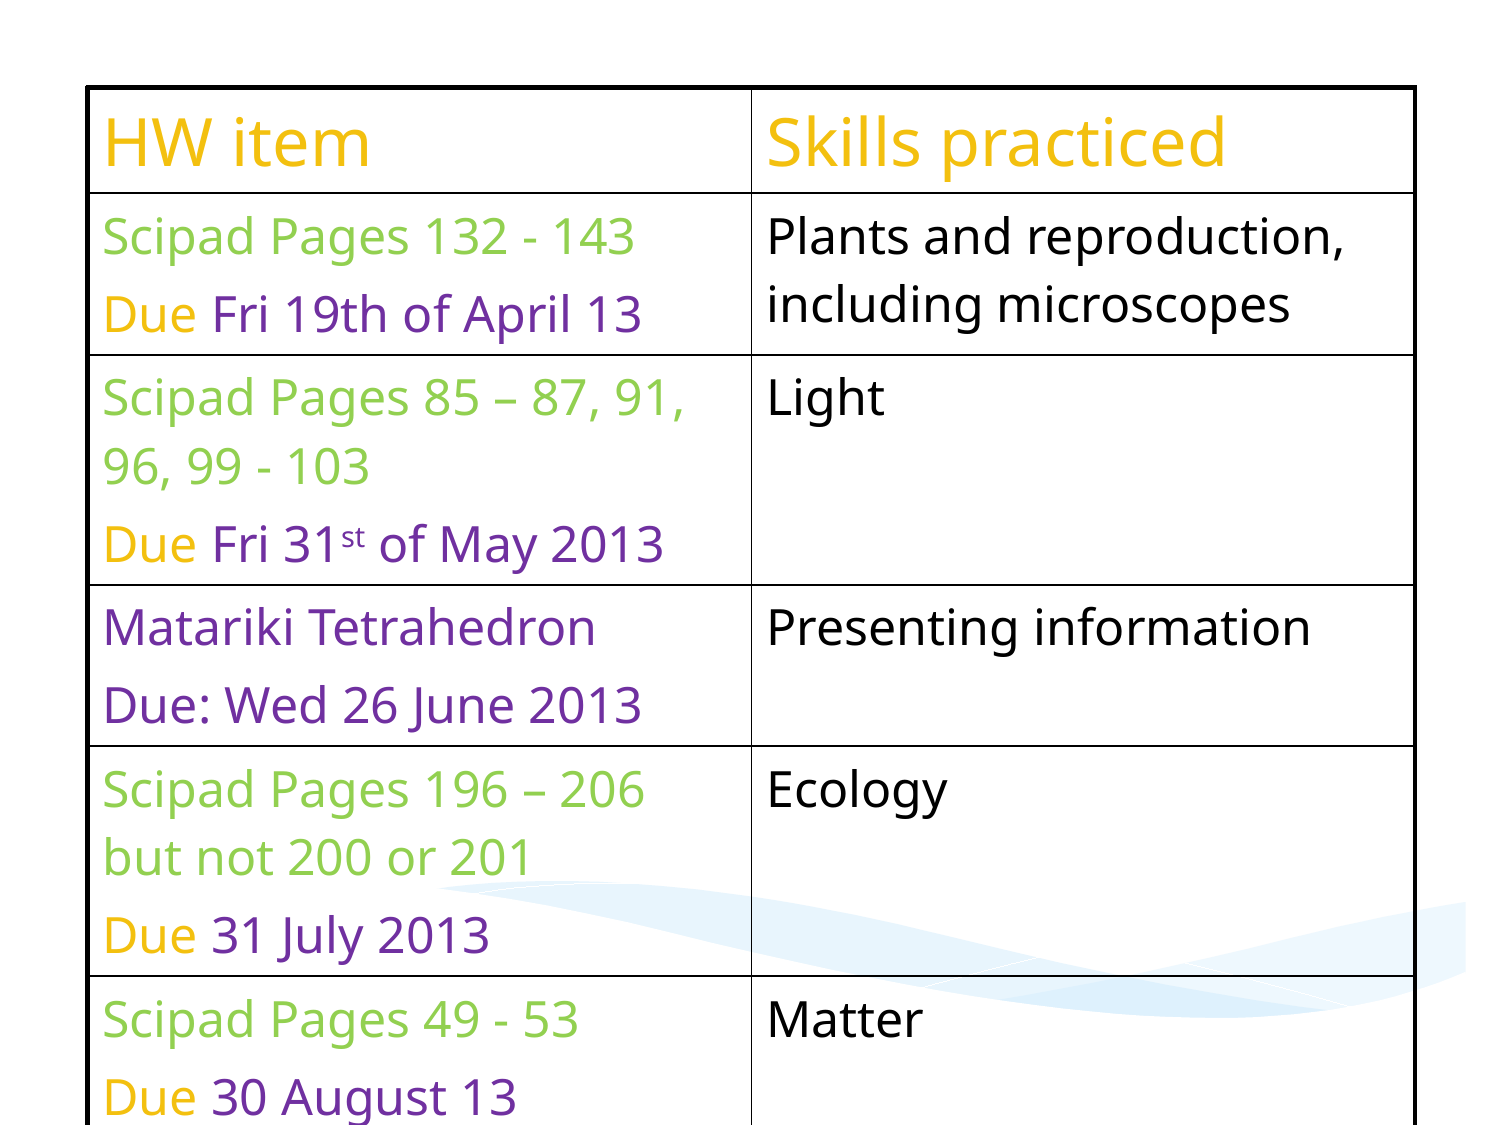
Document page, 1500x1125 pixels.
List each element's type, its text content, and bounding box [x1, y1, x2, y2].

table_cell Scipad Pages 132 - 143 Due Fri 19th of April 13 [90, 194, 751, 354]
table_cell Scipad Pages 49 - 53 Due 30 August 13 [90, 977, 751, 1125]
table_cell Plants and reproduction, including microscopes [752, 194, 1413, 354]
table_cell Scipad Pages 196 – 206 but not 200 or 201 Due 31 July 2013 [90, 747, 751, 975]
table_header HW item [90, 90, 751, 192]
table_header Skills practiced [752, 90, 1413, 192]
table_cell Scipad Pages 85 – 87, 91, 96, 99 - 103 Due Fri 31st of May 2013 [90, 356, 751, 584]
table_cell Light [752, 356, 1413, 584]
table_cell Matter [752, 977, 1413, 1125]
table_cell Presenting information [752, 586, 1413, 745]
table_cell Ecology [752, 747, 1413, 975]
table_cell Matariki Tetrahedron Due: Wed 26 June 2013 [90, 586, 751, 745]
